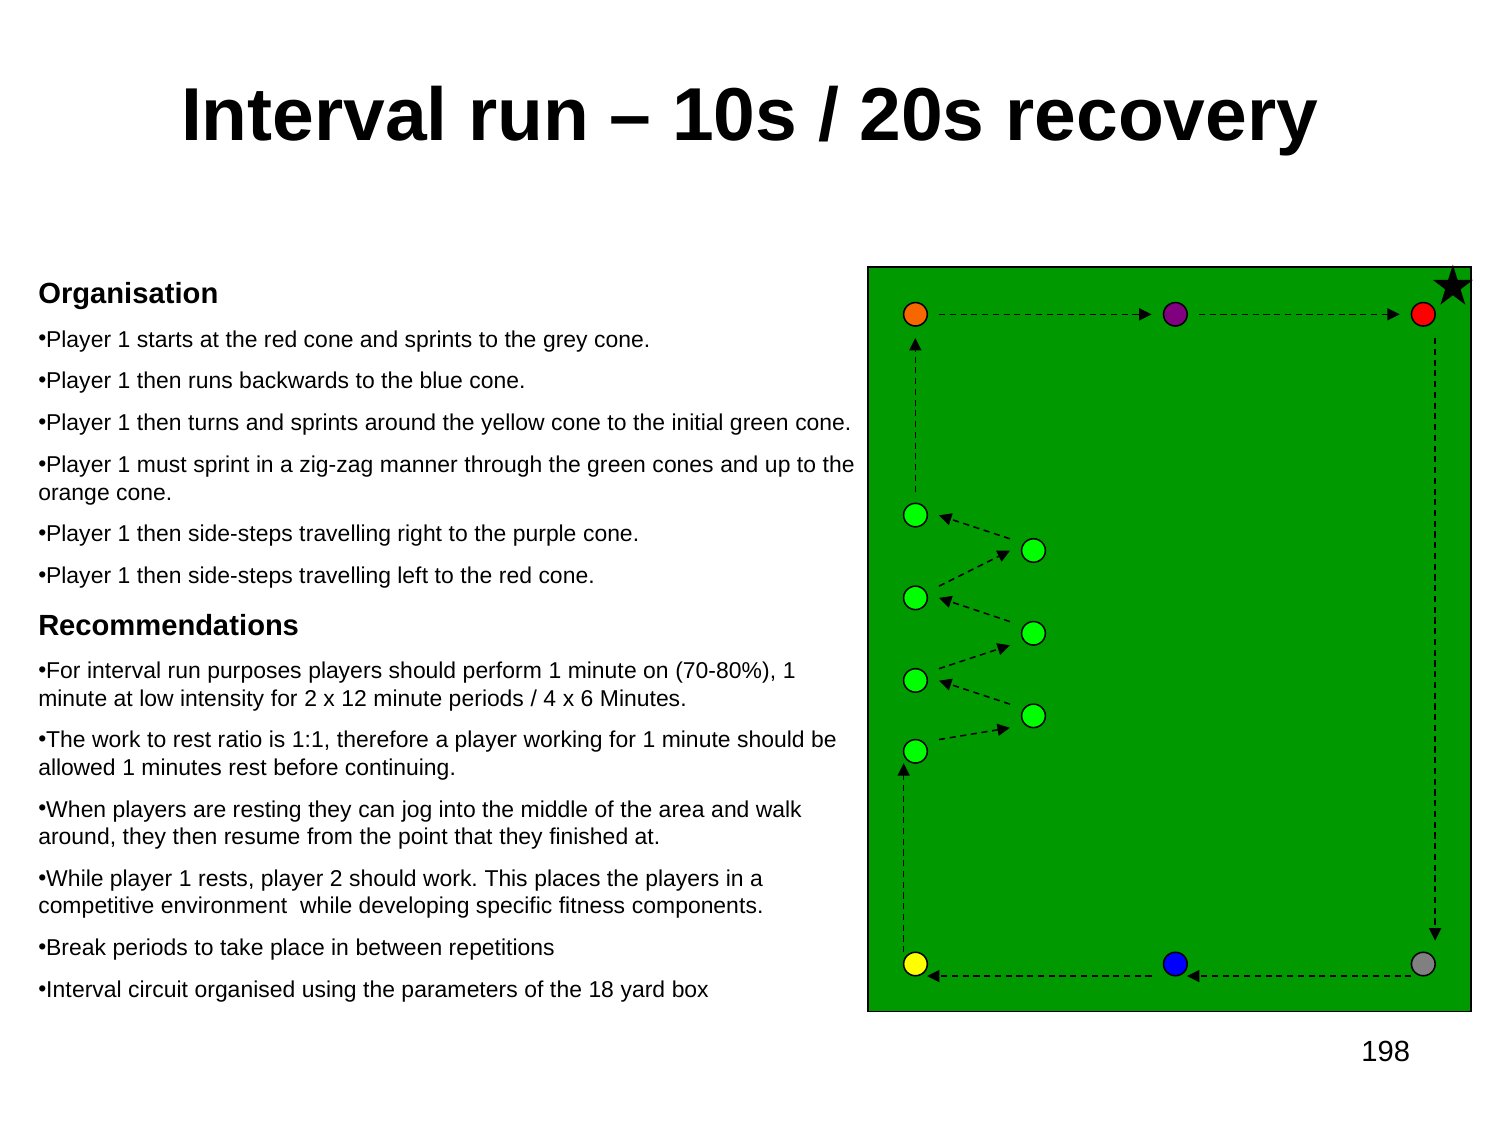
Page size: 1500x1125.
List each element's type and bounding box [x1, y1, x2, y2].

text_box [0, 0, 1388, 257]
text_box [23, 267, 1471, 1079]
text_box [1074, 1024, 1425, 1103]
